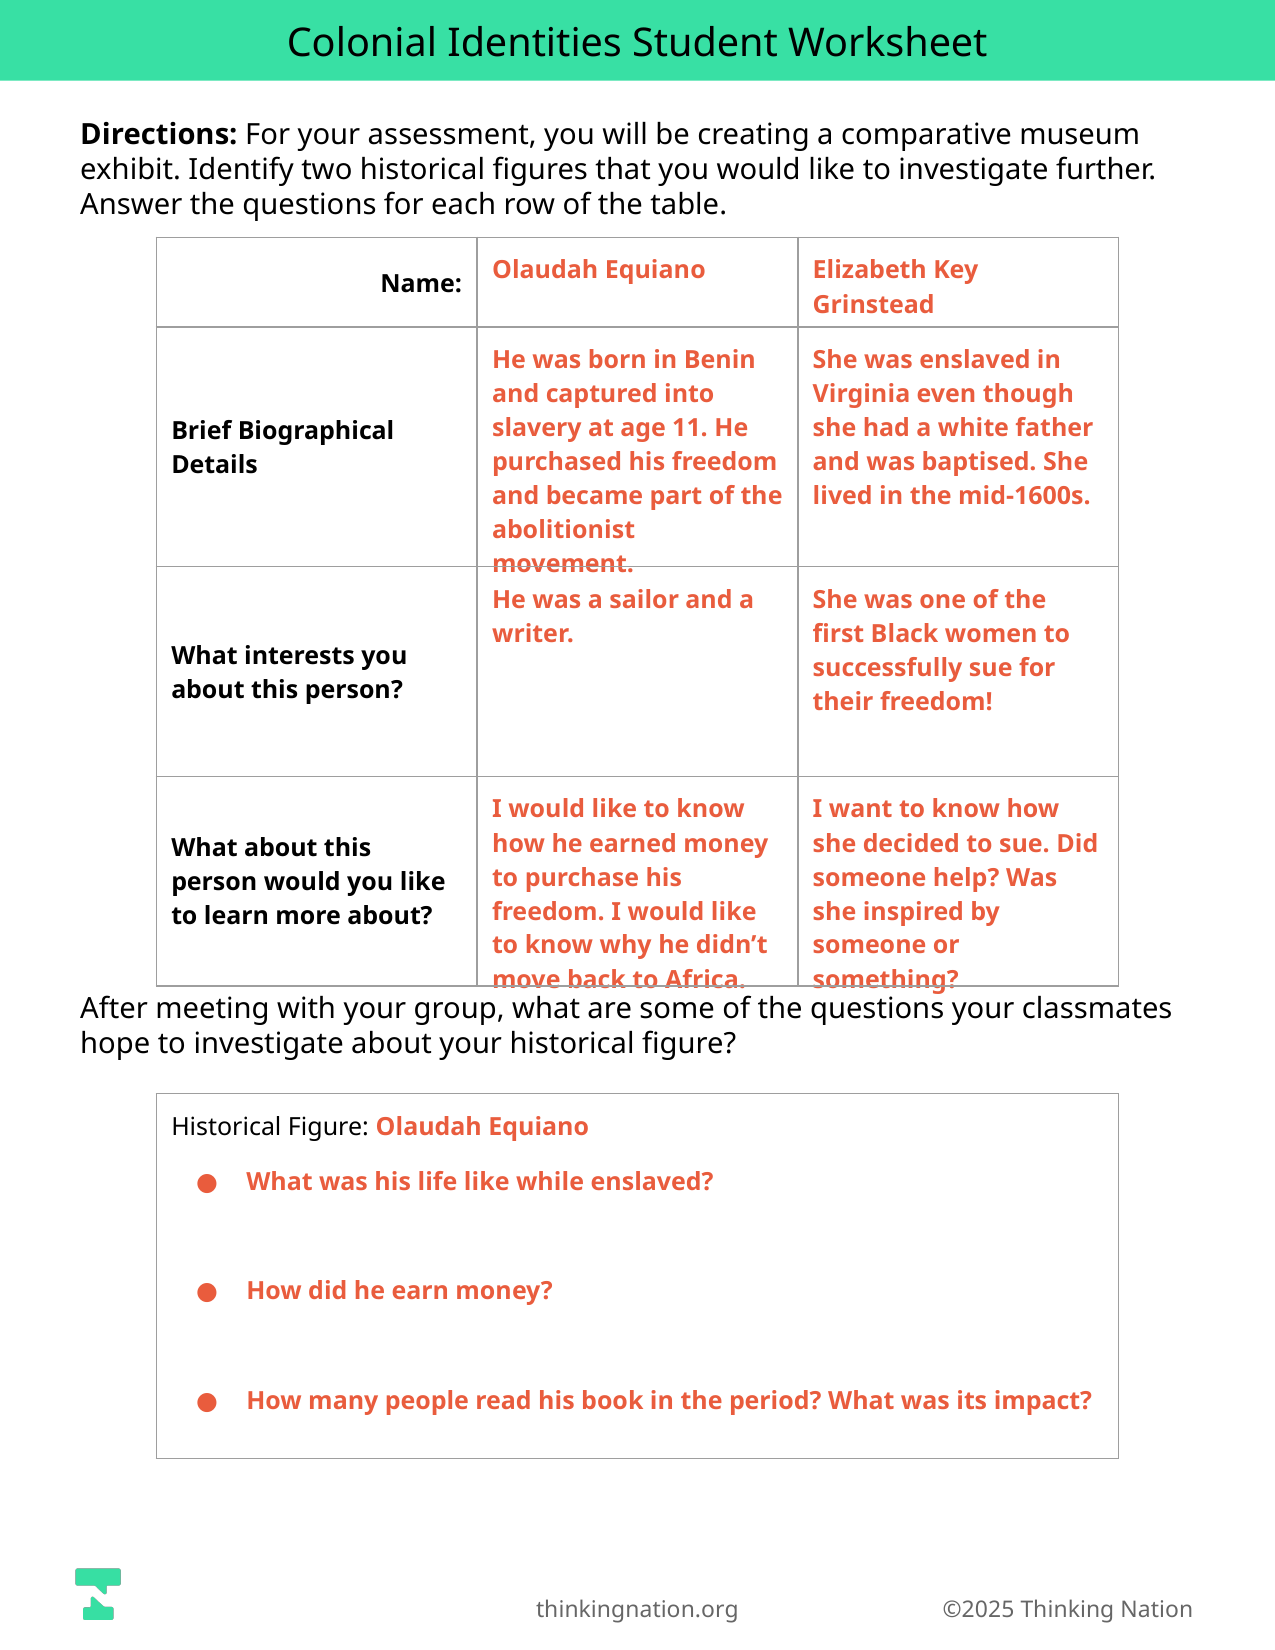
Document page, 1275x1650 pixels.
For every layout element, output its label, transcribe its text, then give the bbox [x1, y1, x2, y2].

text_box Colonial Identities Student Worksheet [0, 0, 1275, 81]
text_box Directions: For your assessment, you will be creating a comparative museum exhibit. Identify two historical figures that you would like to investigate further. Answer the questions for each row of the table. After meeting with your group, what are some of the questions your classmates hope to investigate about your historical figure? [65, 100, 1219, 1075]
table_header Historical Figure: Olaudah Equiano What was his life like while enslaved? How did he earn money? How many people read his book in the period? What was its impact? [157, 1094, 1118, 1458]
table_header Olaudah Equiano [478, 238, 797, 326]
table_cell I would like to know how he earned money to purchase his freedom. I would like to know why he didn’t move back to Africa. [478, 777, 797, 985]
text_box thinkingnation.org [486, 1578, 789, 1630]
table_cell Brief Biographical Details [157, 328, 476, 566]
table_cell What about this person would you like to learn more about? [157, 777, 476, 985]
table_cell I want to know how she decided to sue. Did someone help? Was she inspired by someone or something? [799, 777, 1118, 985]
table_cell He was born in Benin and captured into slavery at age 11. He purchased his freedom and became part of the abolitionist movement. [478, 328, 797, 566]
text_box ©2025 Thinking Nation [907, 1578, 1210, 1630]
table_cell She was one of the first Black women to successfully sue for their freedom! [799, 567, 1118, 776]
table_cell What interests you about this person? [157, 567, 476, 776]
picture [62, 1558, 134, 1630]
table_header Elizabeth Key Grinstead [799, 238, 1118, 326]
table_cell He was a sailor and a writer. [478, 567, 797, 776]
table_cell She was enslaved in Virginia even though she had a white father and was baptised. She lived in the mid-1600s. [799, 328, 1118, 566]
table_header Name: [157, 238, 476, 326]
